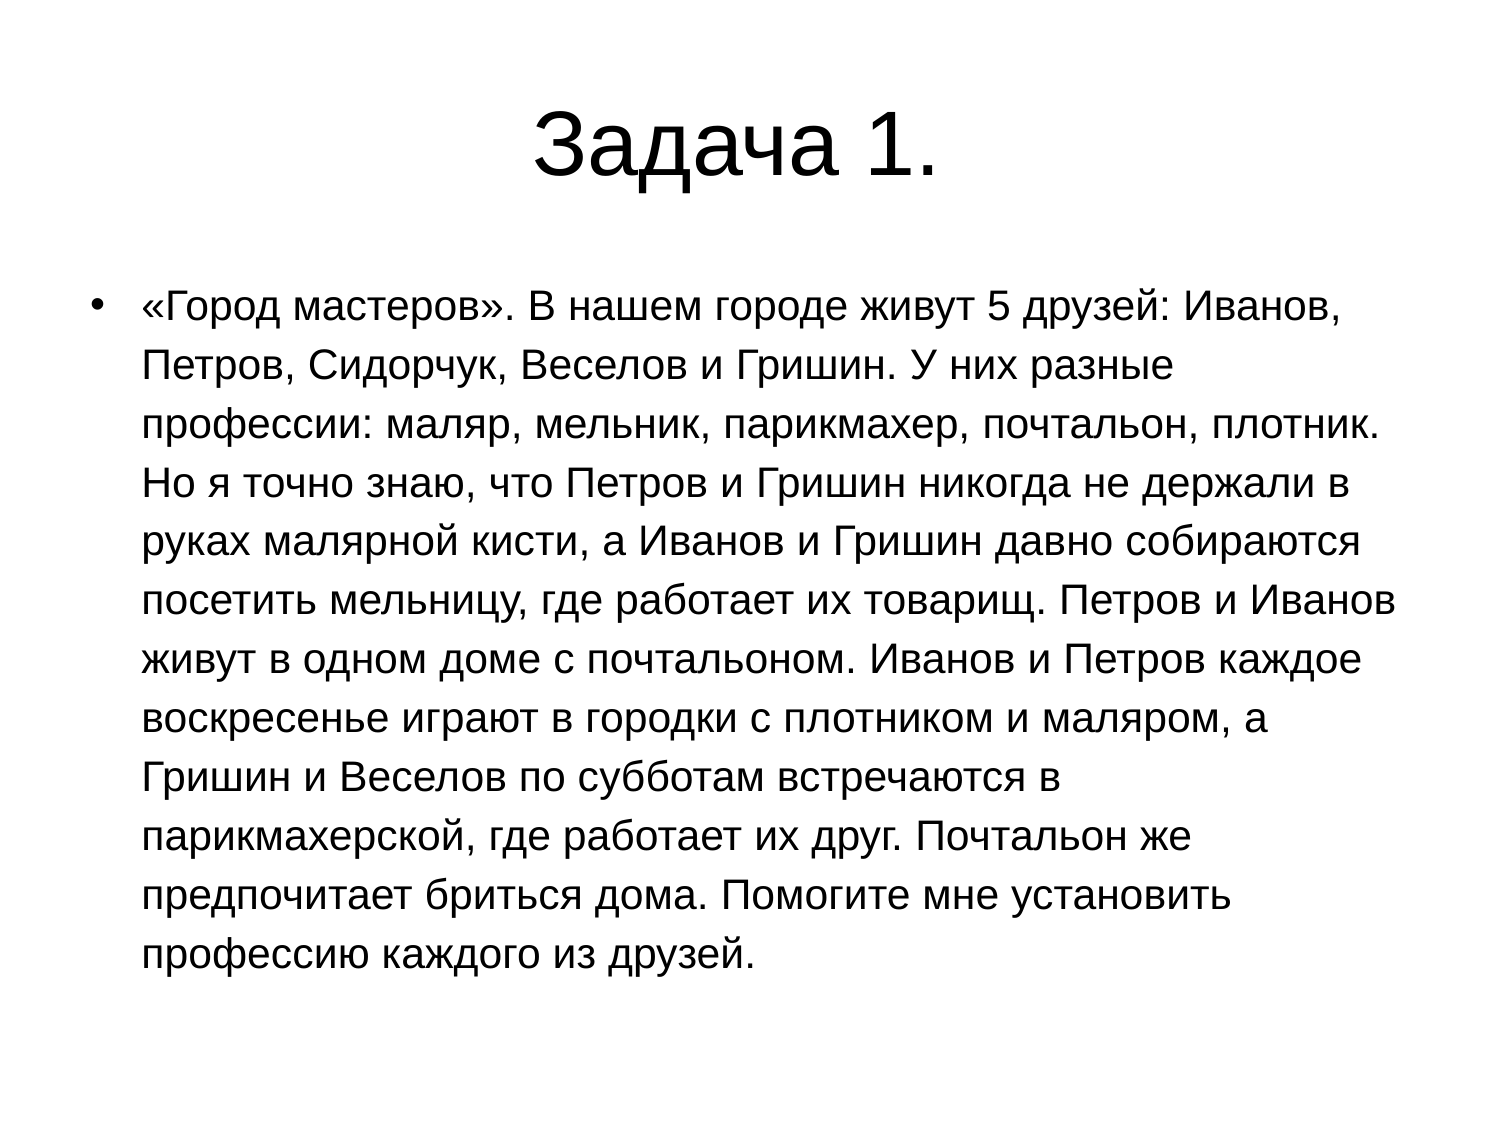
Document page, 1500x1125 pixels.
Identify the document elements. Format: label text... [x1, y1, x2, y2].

title Задача 1. [75, 45, 1425, 233]
list «Город мастеров». В нашем городе живут 5 друзей: Иванов, Петров, Сидорчук, Веселов и Гришин. У них разные профессии: маляр, мельник, парикмахер, почтальон, плотник. Но я точно знаю, что Петров и Гришин никогда не держали в руках малярной кисти, а Иванов и Гришин давно собираются посетить мельницу, где работает их товарищ. Петров и Иванов живут в одном доме с почтальоном. Иванов и Петров каждое воскресенье играют в городки с плотником и маляром, а Гришин и Веселов по субботам встречаются в парикмахерской, где работает их друг. Почтальон же предпочитает бриться дома. Помогите мне установить профессию каждого из друзей. [75, 262, 1425, 1005]
